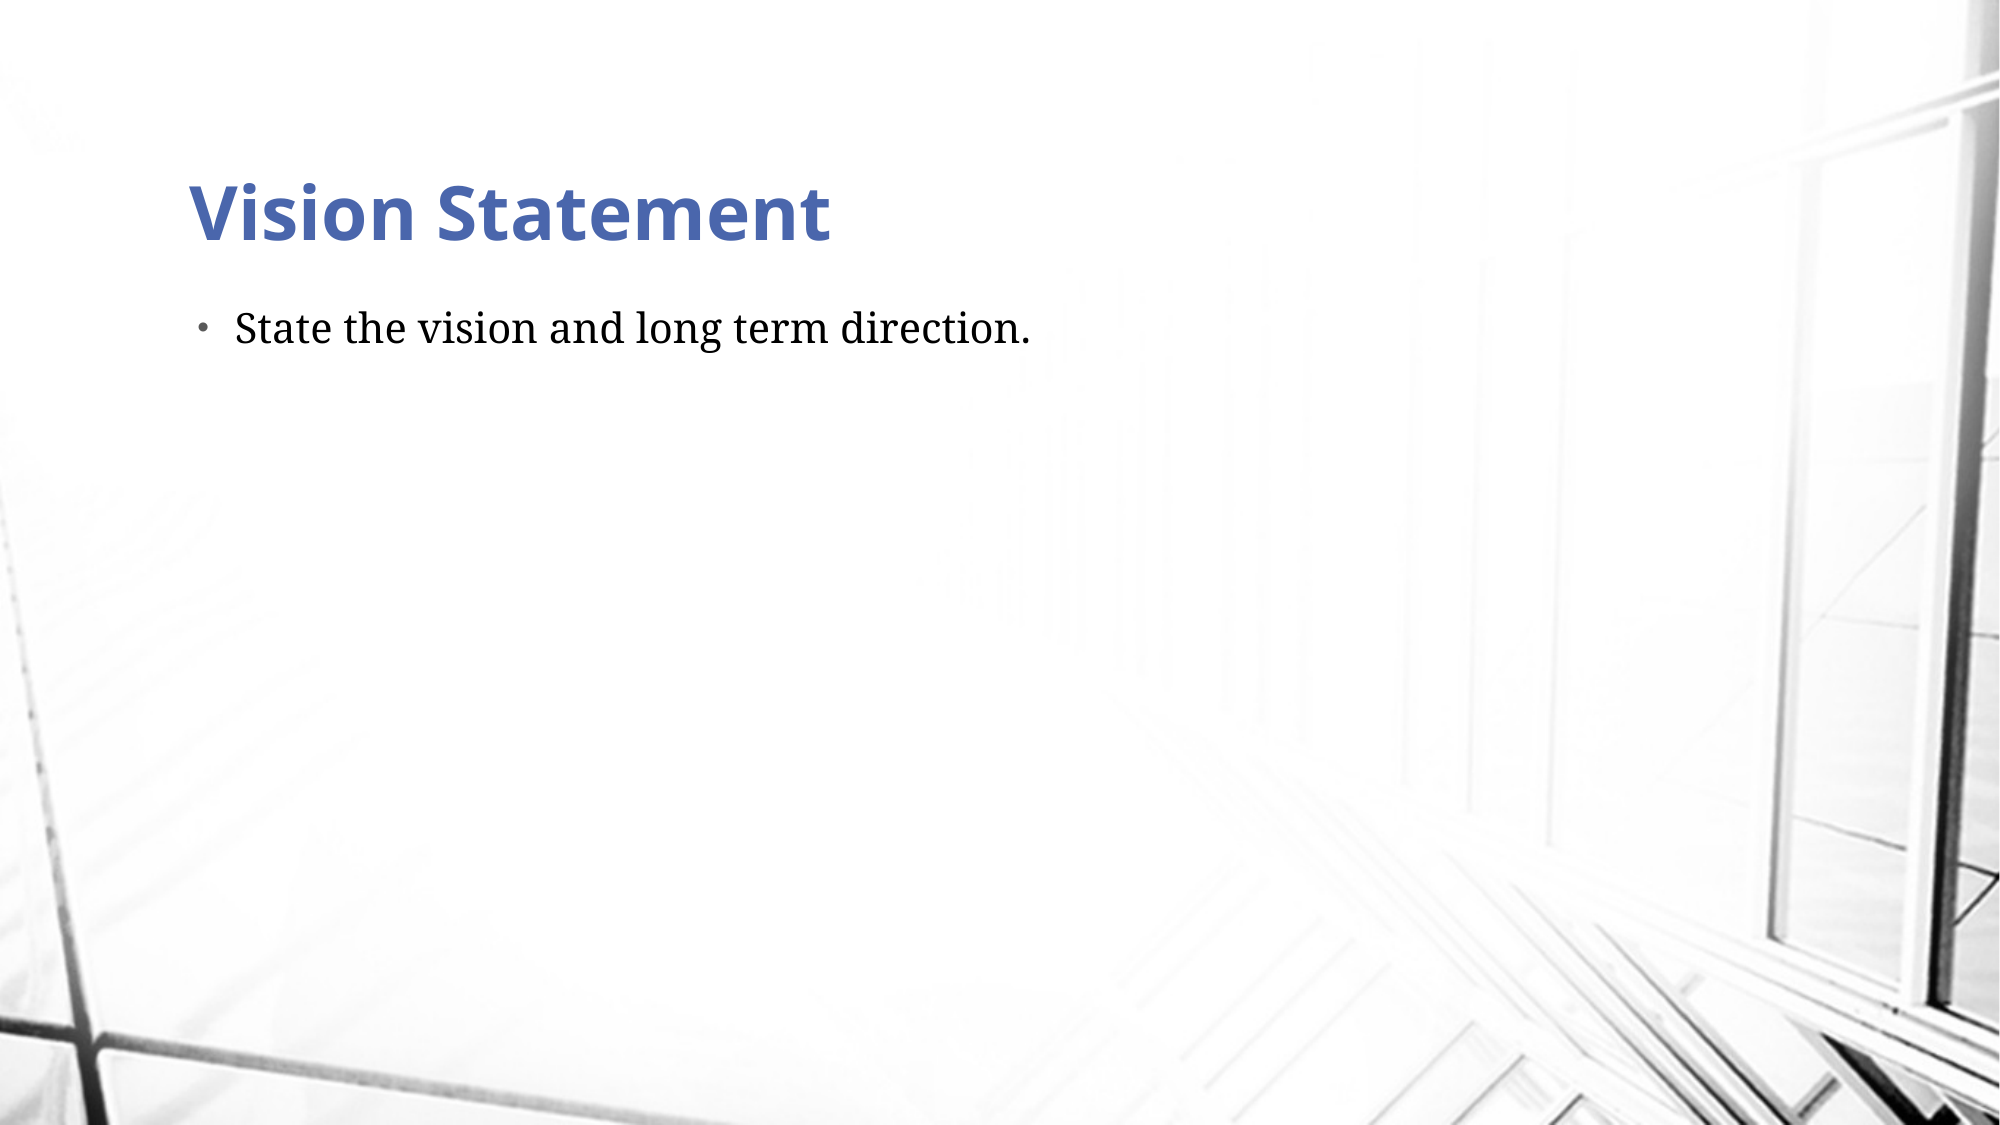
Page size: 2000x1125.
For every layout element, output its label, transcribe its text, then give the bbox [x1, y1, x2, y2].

list State the vision and long term direction. [174, 299, 1600, 988]
title Vision Statement [174, 87, 1600, 263]
picture [0, 0, 2000, 1125]
